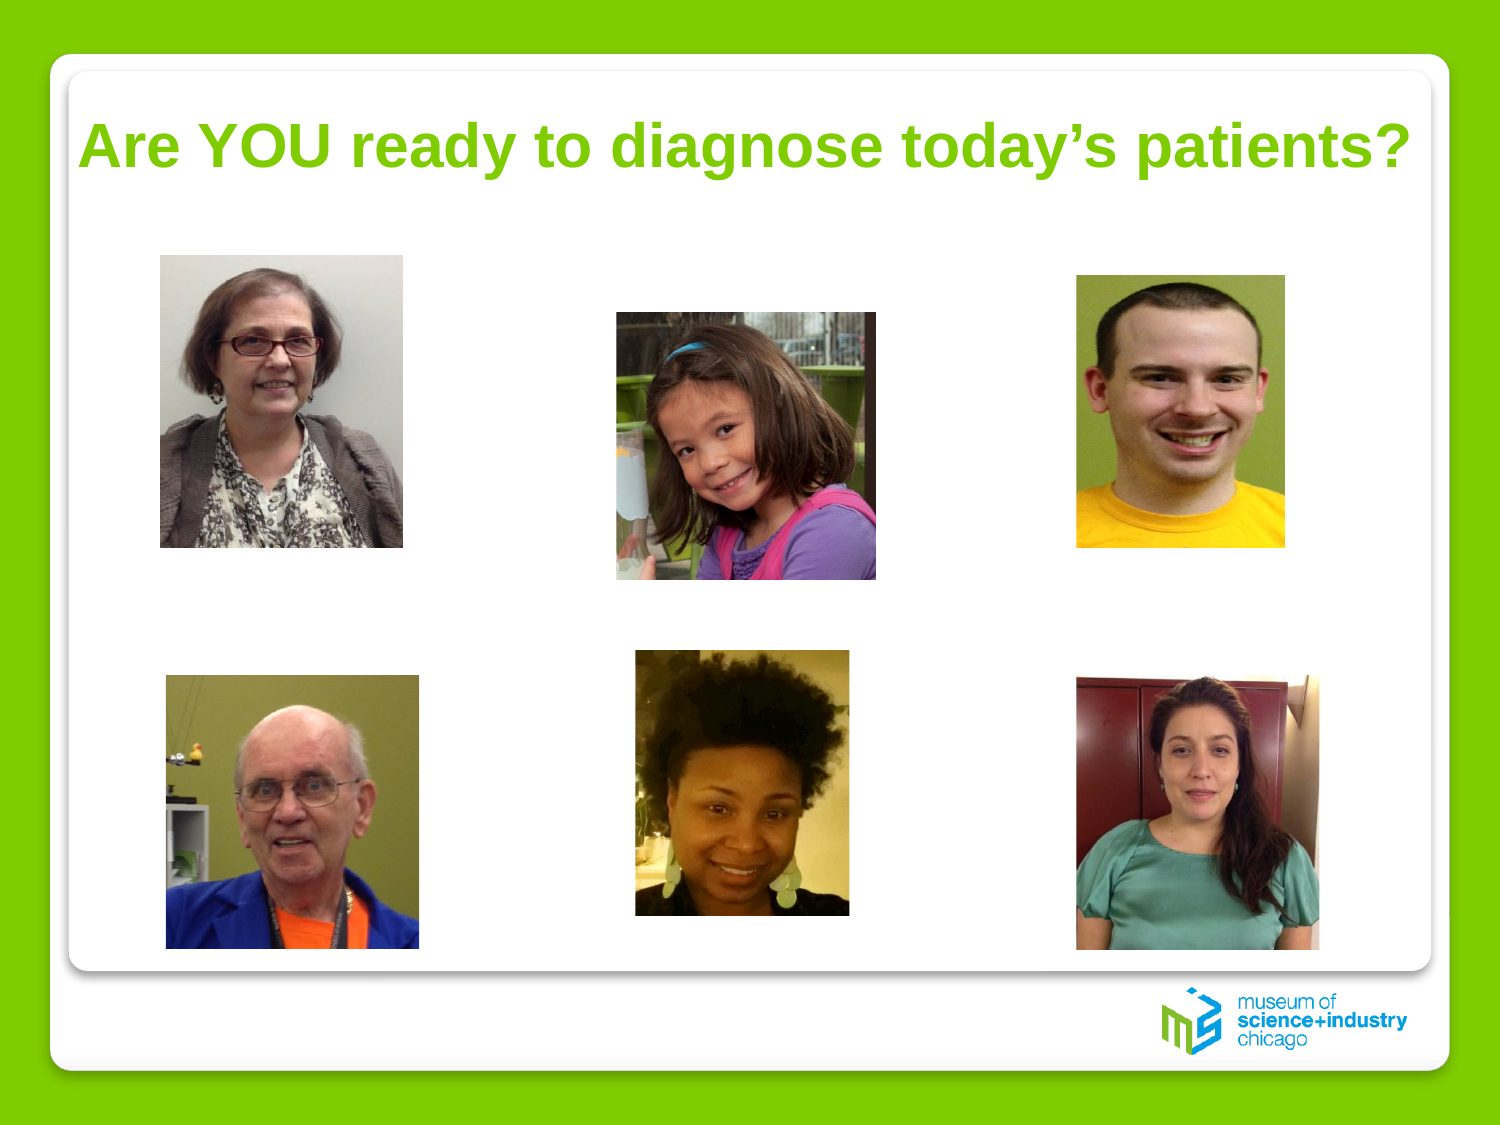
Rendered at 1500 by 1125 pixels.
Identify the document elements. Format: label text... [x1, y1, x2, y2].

picture [1162, 988, 1407, 1055]
picture [160, 255, 404, 549]
list [82, 212, 1426, 988]
picture [165, 674, 420, 949]
picture [1076, 674, 1320, 950]
picture [1076, 274, 1286, 549]
picture [616, 312, 877, 580]
picture [635, 649, 850, 916]
title Are YOU ready to diagnose today’s patients? [62, 87, 1438, 188]
